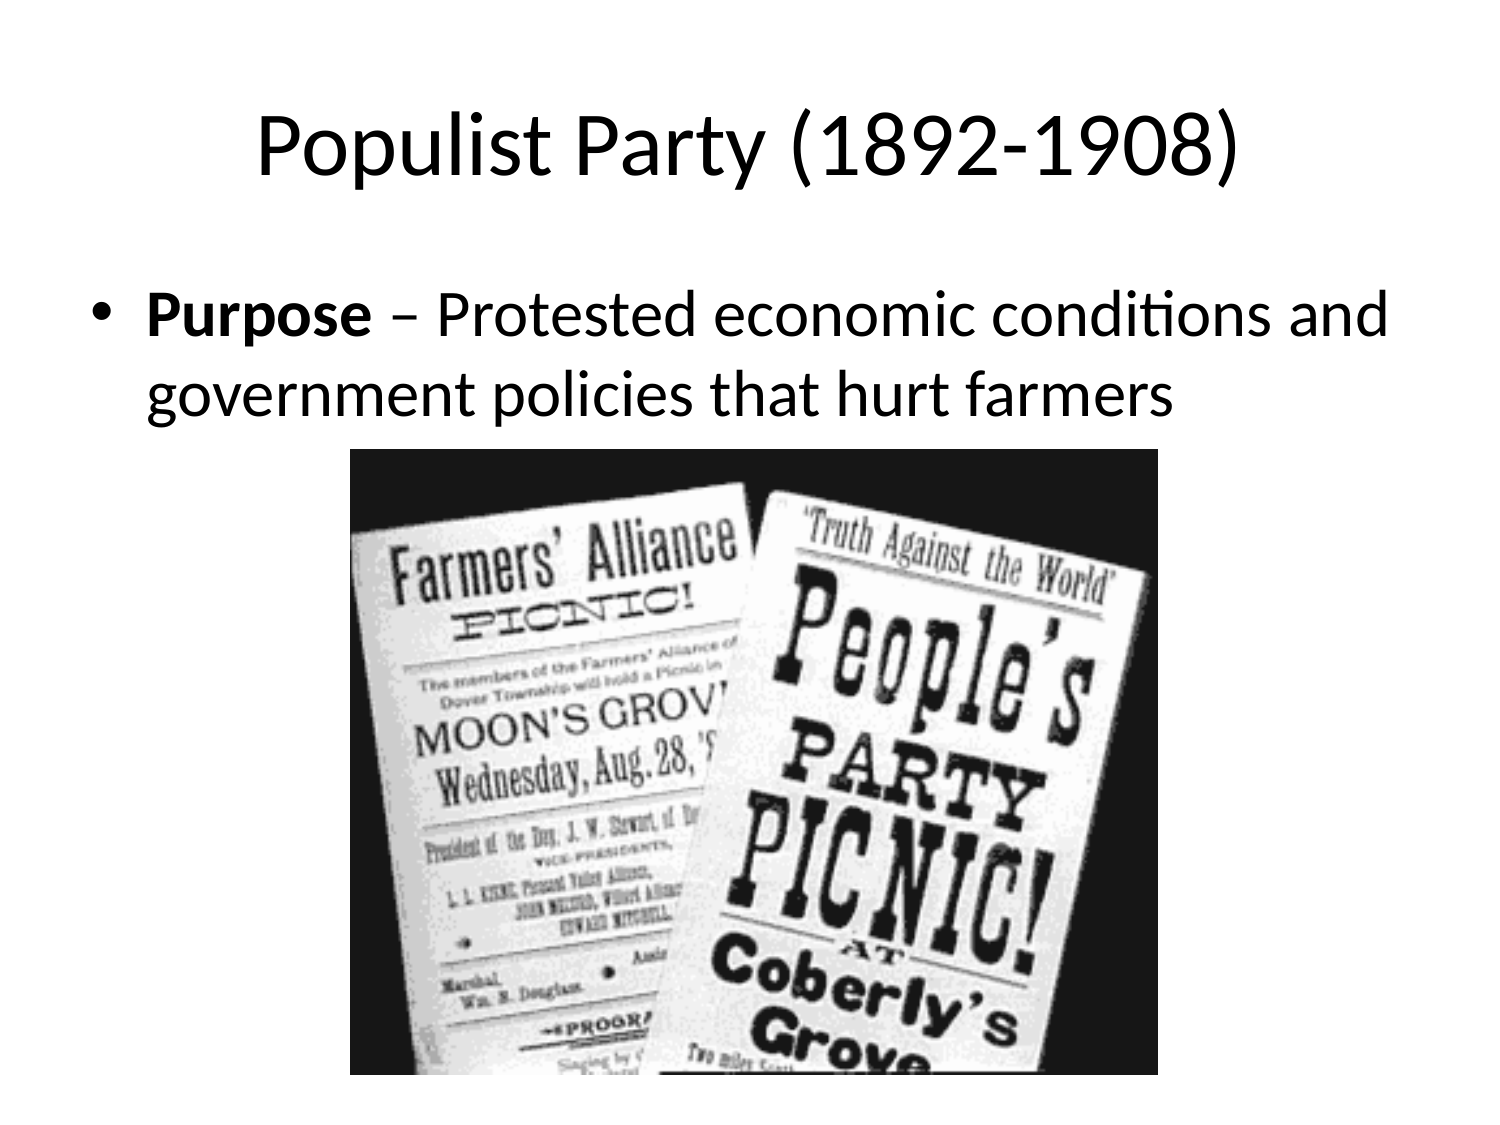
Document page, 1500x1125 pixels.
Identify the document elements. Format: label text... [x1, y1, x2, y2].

title Populist Party (1892-1908) [75, 45, 1425, 233]
list Purpose – Protested economic conditions and government policies that hurt farmers [75, 262, 1425, 1005]
picture [349, 449, 1158, 1076]
